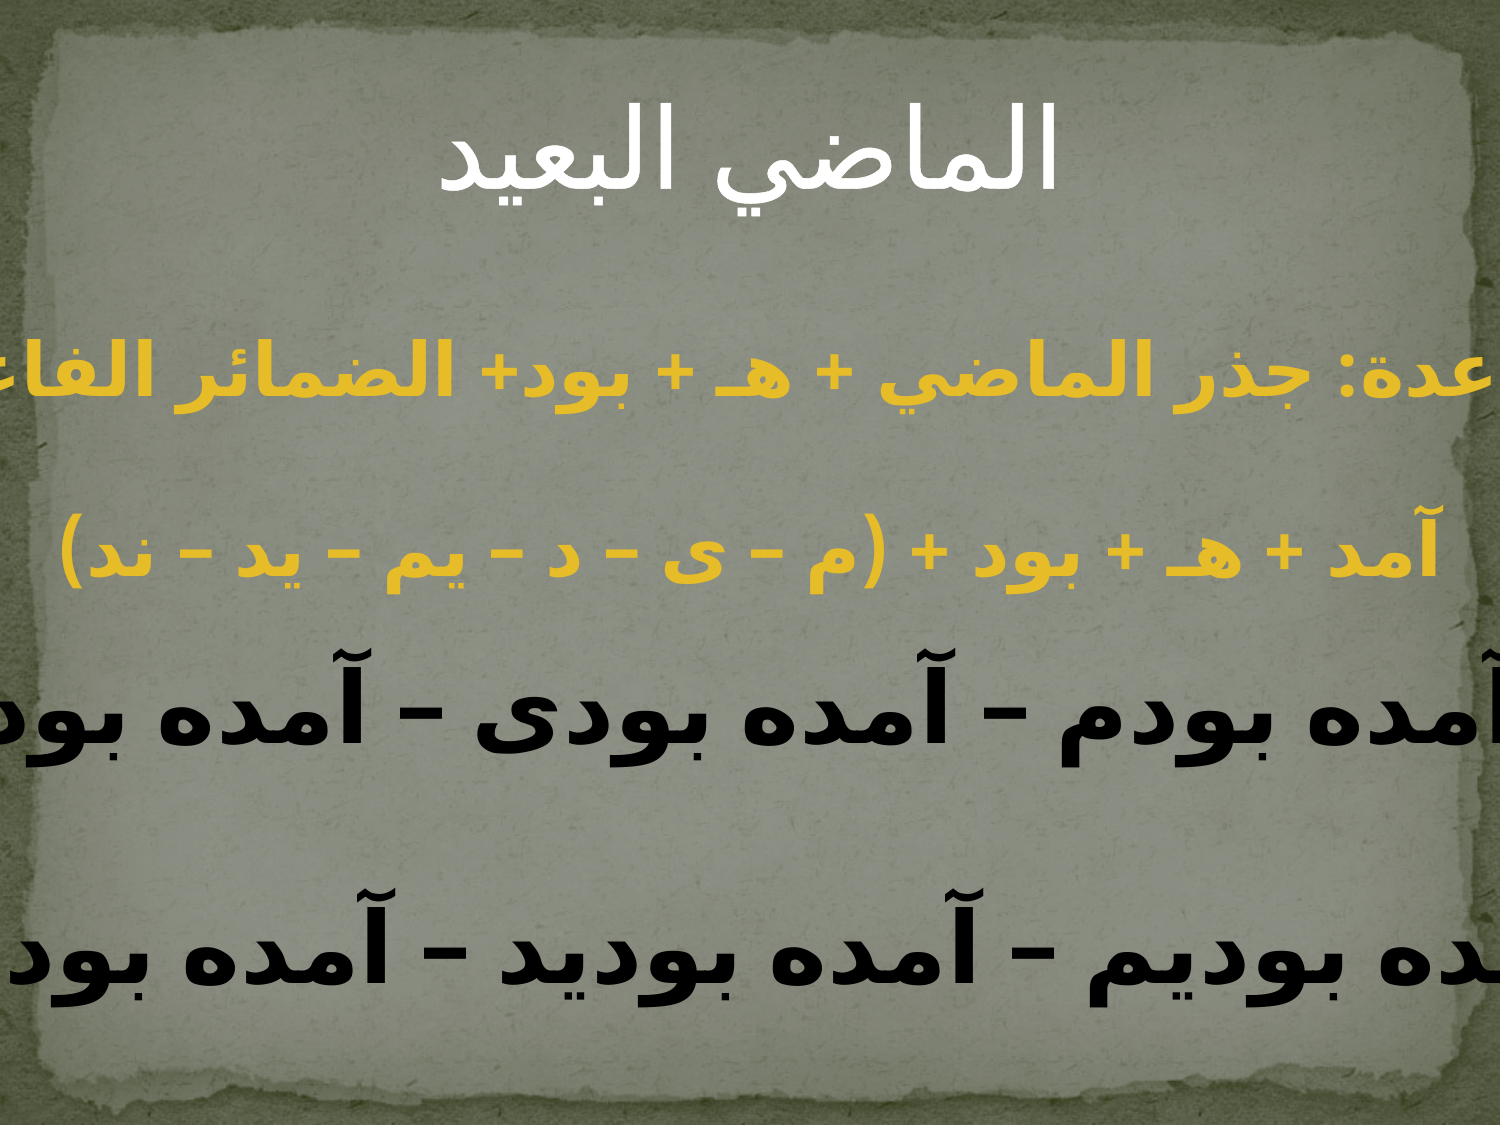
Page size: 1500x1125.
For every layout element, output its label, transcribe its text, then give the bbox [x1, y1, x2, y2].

text_box آمده بودم – آمده بودى – آمده بود آمده بوديم – آمده بوديد – آمده بودند [0, 635, 1500, 1011]
text_box الماضي البعيد [419, 68, 1080, 219]
text_box القاعدة: جذر الماضي + هـ + بود+ الضمائر الفاعلية آمد + هـ + بود + (م – ی – د – یم – ید – ند) [0, 314, 1500, 600]
